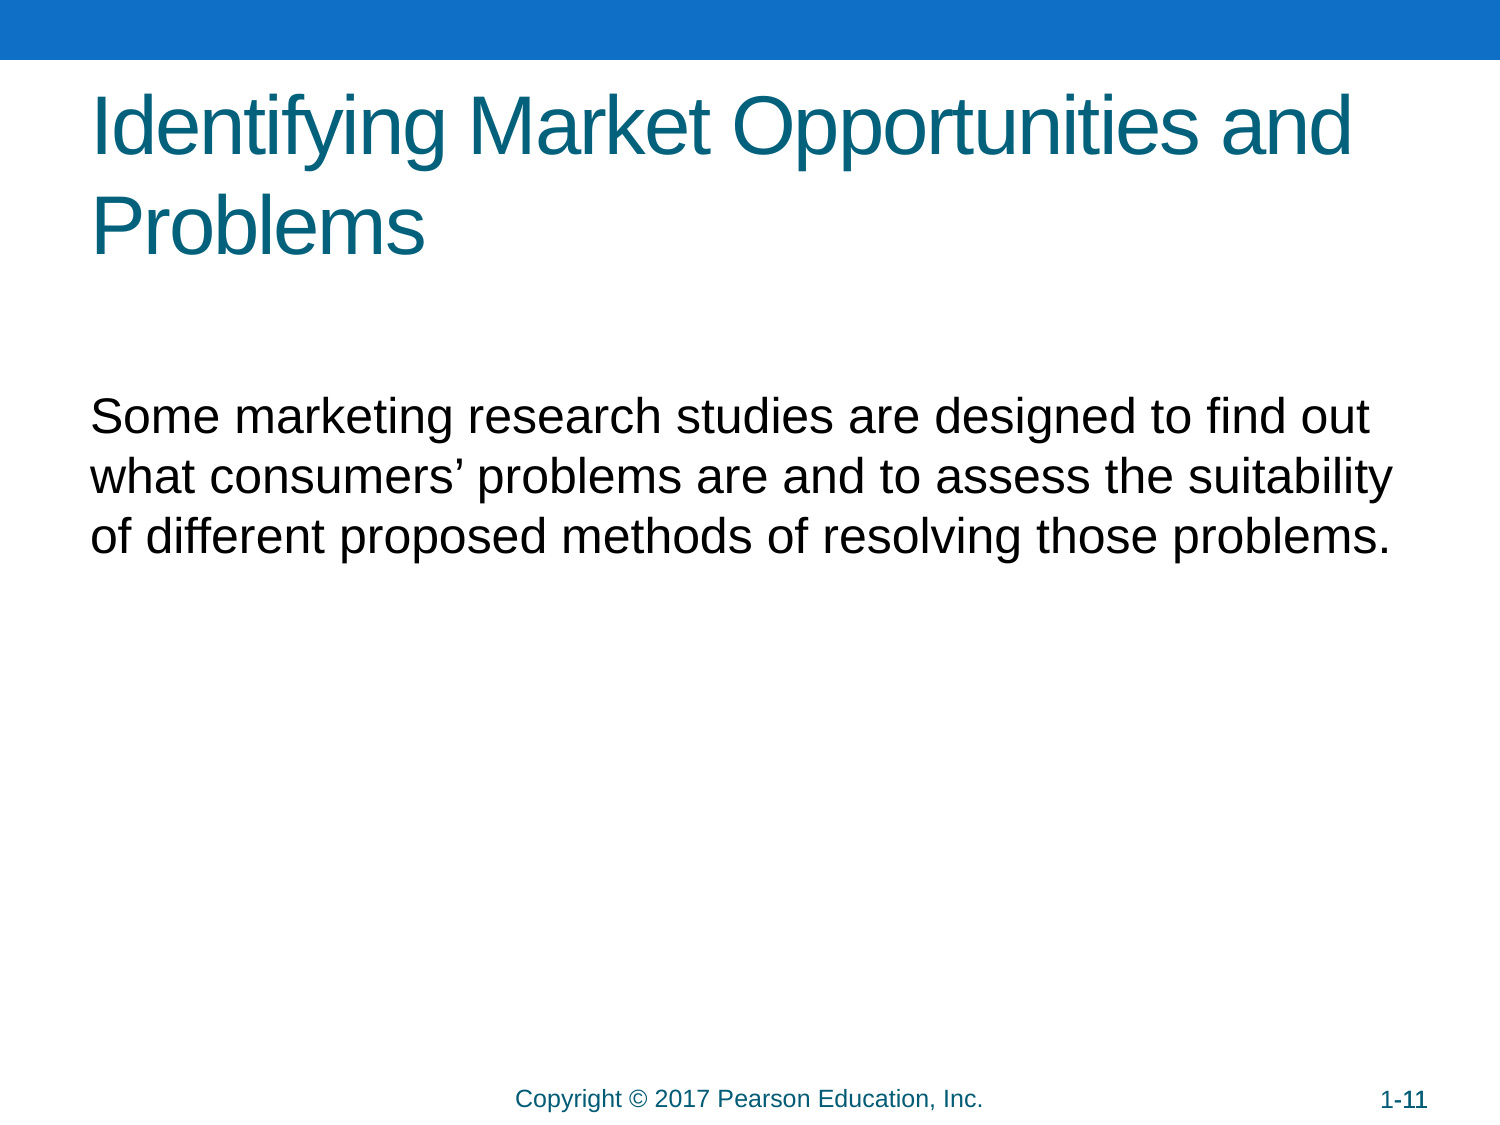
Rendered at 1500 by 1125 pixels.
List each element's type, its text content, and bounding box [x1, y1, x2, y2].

title Identifying Market Opportunities and Problems [75, 90, 1425, 253]
list Some marketing research studies are designed to find out what consumers’ problems are and to assess the suitability of different proposed methods of resolving those problems. [75, 376, 1425, 1125]
